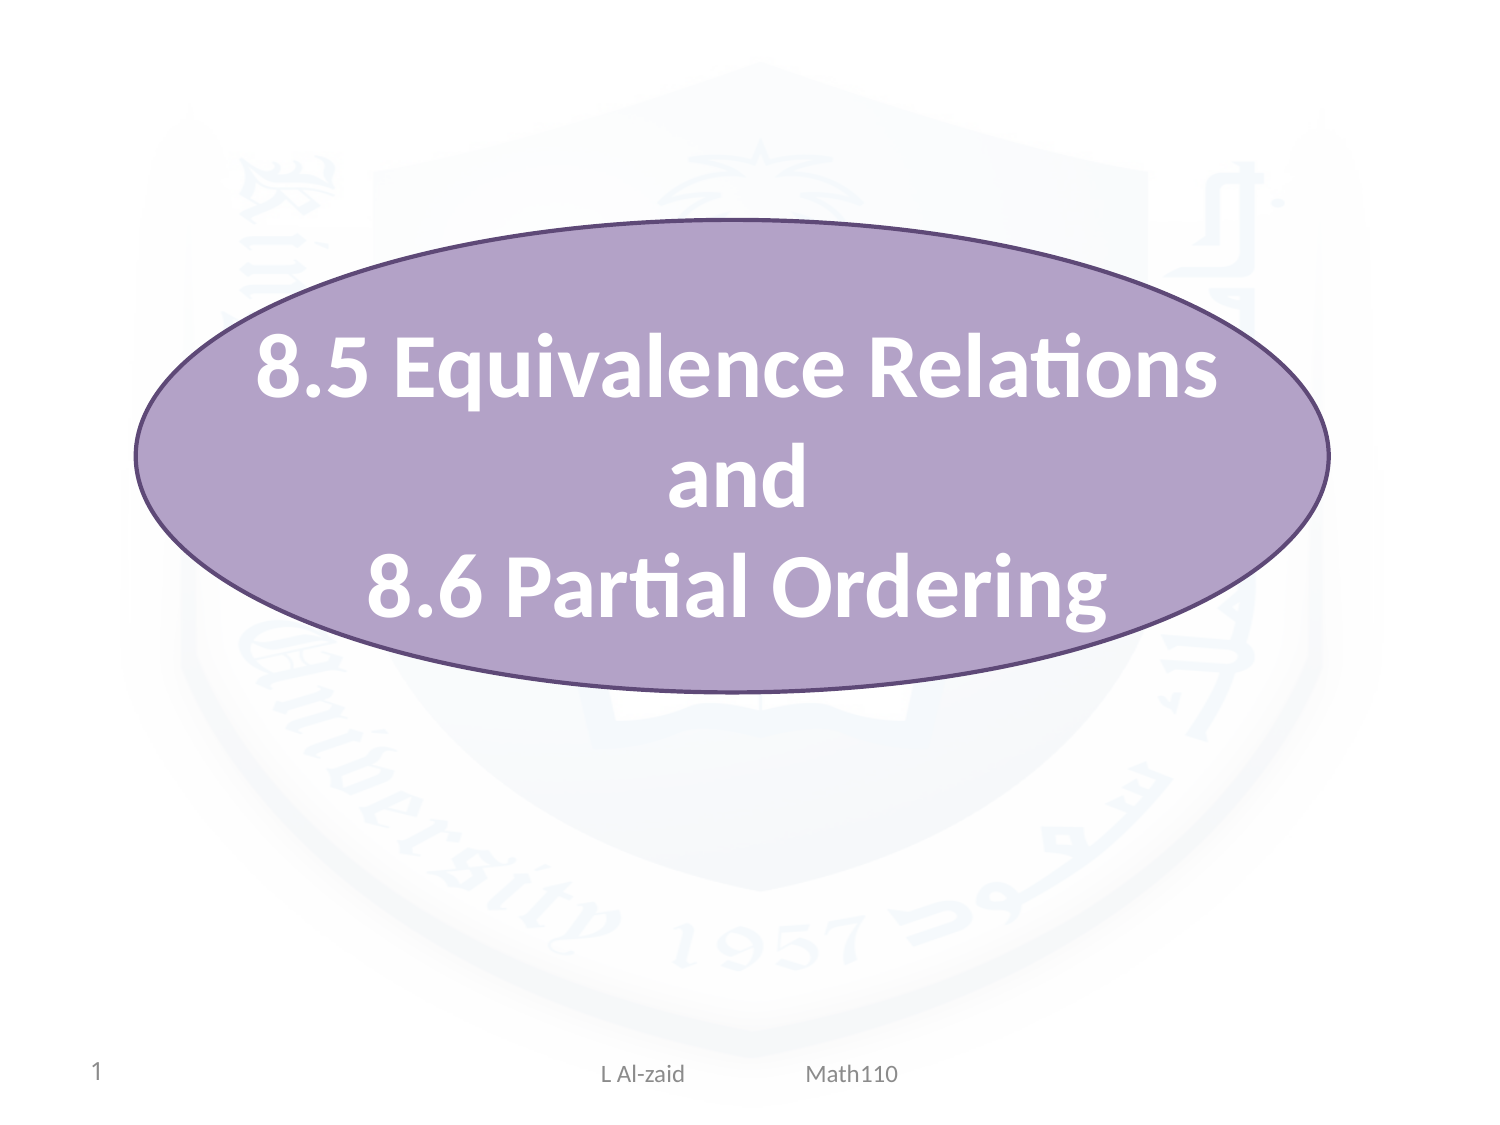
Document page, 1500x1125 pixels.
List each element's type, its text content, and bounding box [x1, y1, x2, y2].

slide_number 1 [75, 1042, 425, 1103]
footer L Al-zaid Math110 [512, 1042, 988, 1103]
text_box [238, 591, 1227, 695]
title 8.5 Equivalence Relations and 8.6 Partial Ordering [100, 349, 1376, 591]
text_box [197, 217, 1268, 349]
